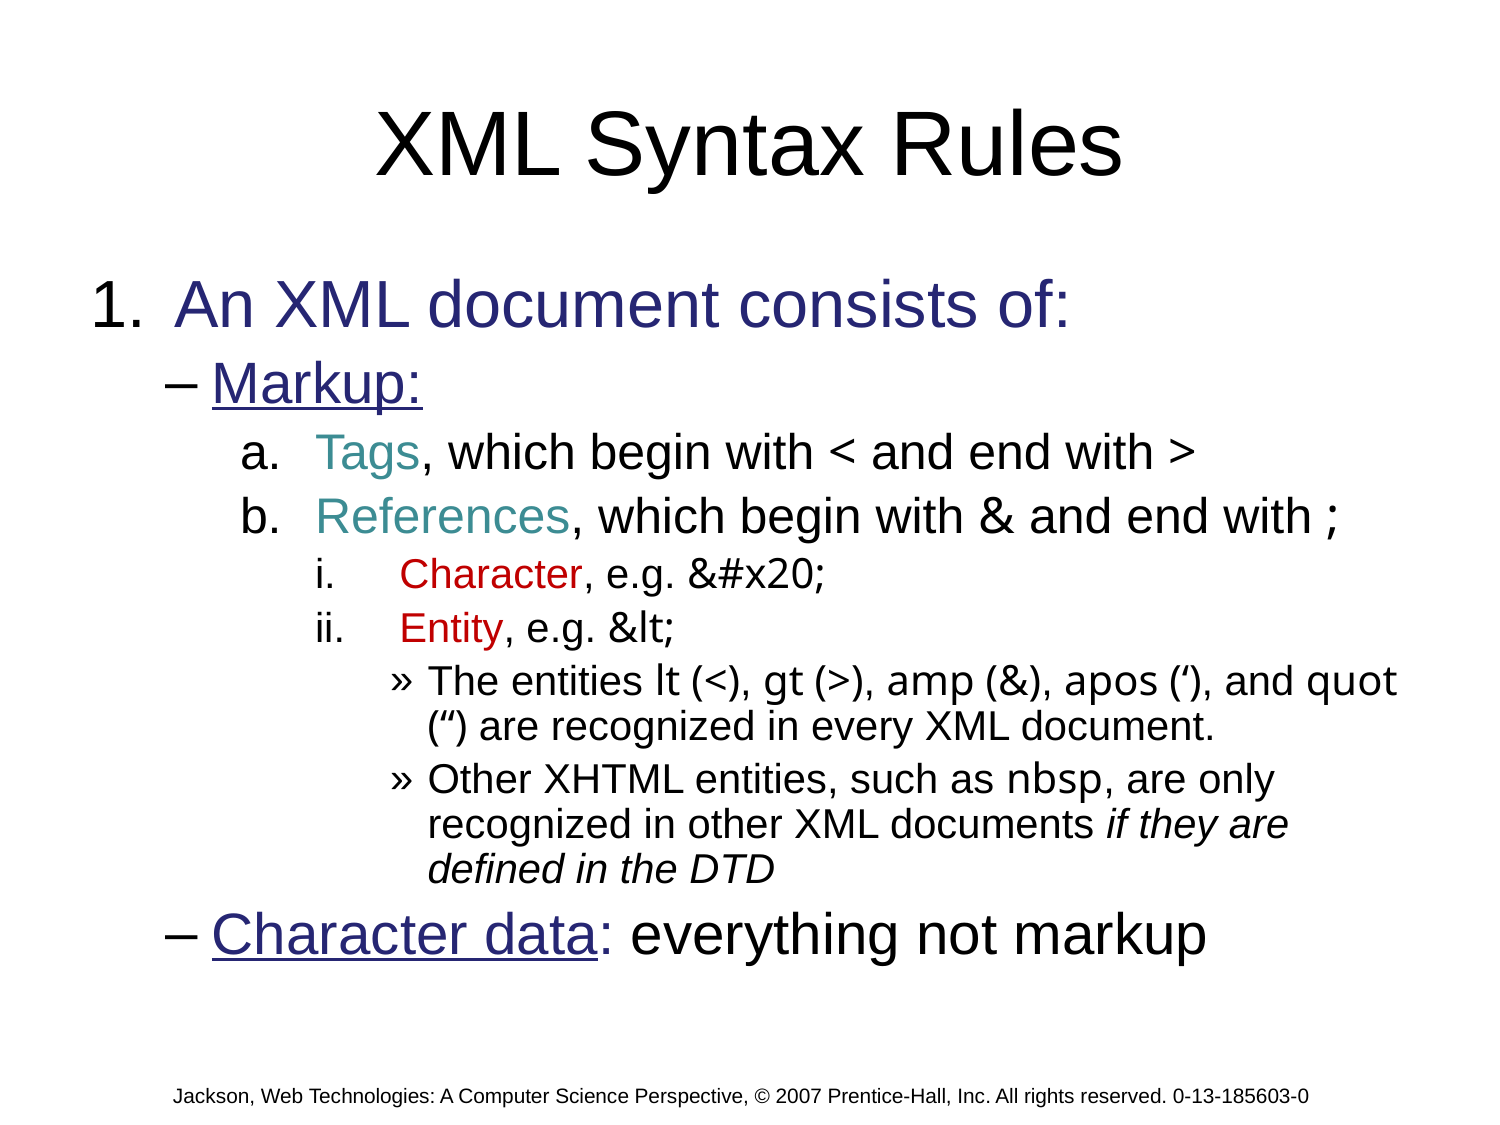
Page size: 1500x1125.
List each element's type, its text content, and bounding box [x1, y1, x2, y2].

title XML Syntax Rules [75, 45, 1425, 233]
footer Jackson, Web Technologies: A Computer Science Perspective, © 2007 Prentice-Hall, Inc. All rights reserved. 0-13-185603-0 [75, 1074, 1413, 1103]
list An XML document consists of: Markup: Tags, which begin with < and end with > References, which begin with & and end with ; Character, e.g. &#x20; Entity, e.g. &lt; The entities lt (<), gt (>), amp (&), apos (‘), and quot (“) are recognized in every XML document. Other XHTML entities, such as nbsp, are only recognized in other XML documents if they are defined in the DTD Character data: everything not markup [75, 262, 1425, 1005]
